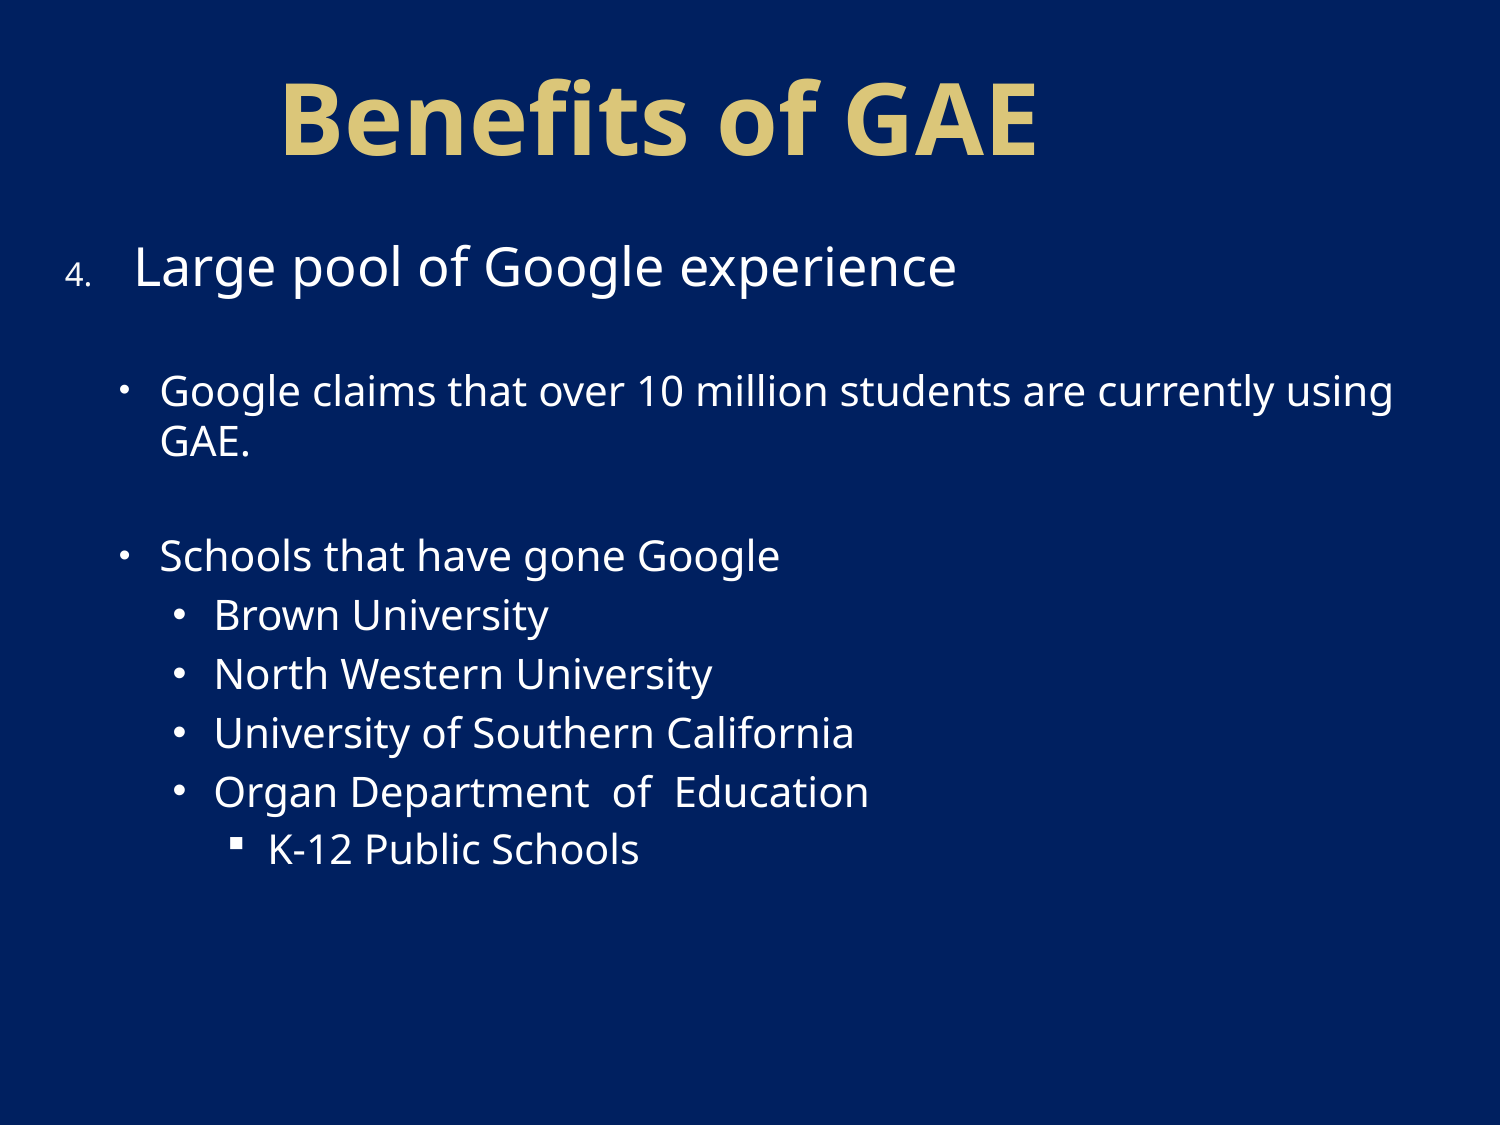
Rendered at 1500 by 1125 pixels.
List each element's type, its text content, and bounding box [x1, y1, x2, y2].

title Benefits of GAE [262, 37, 1275, 175]
list Large pool of Google experience Google claims that over 10 million students are currently using GAE. Schools that have gone Google Brown University North Western University University of Southern California Organ Department of Education K-12 Public Schools [50, 224, 1500, 1088]
